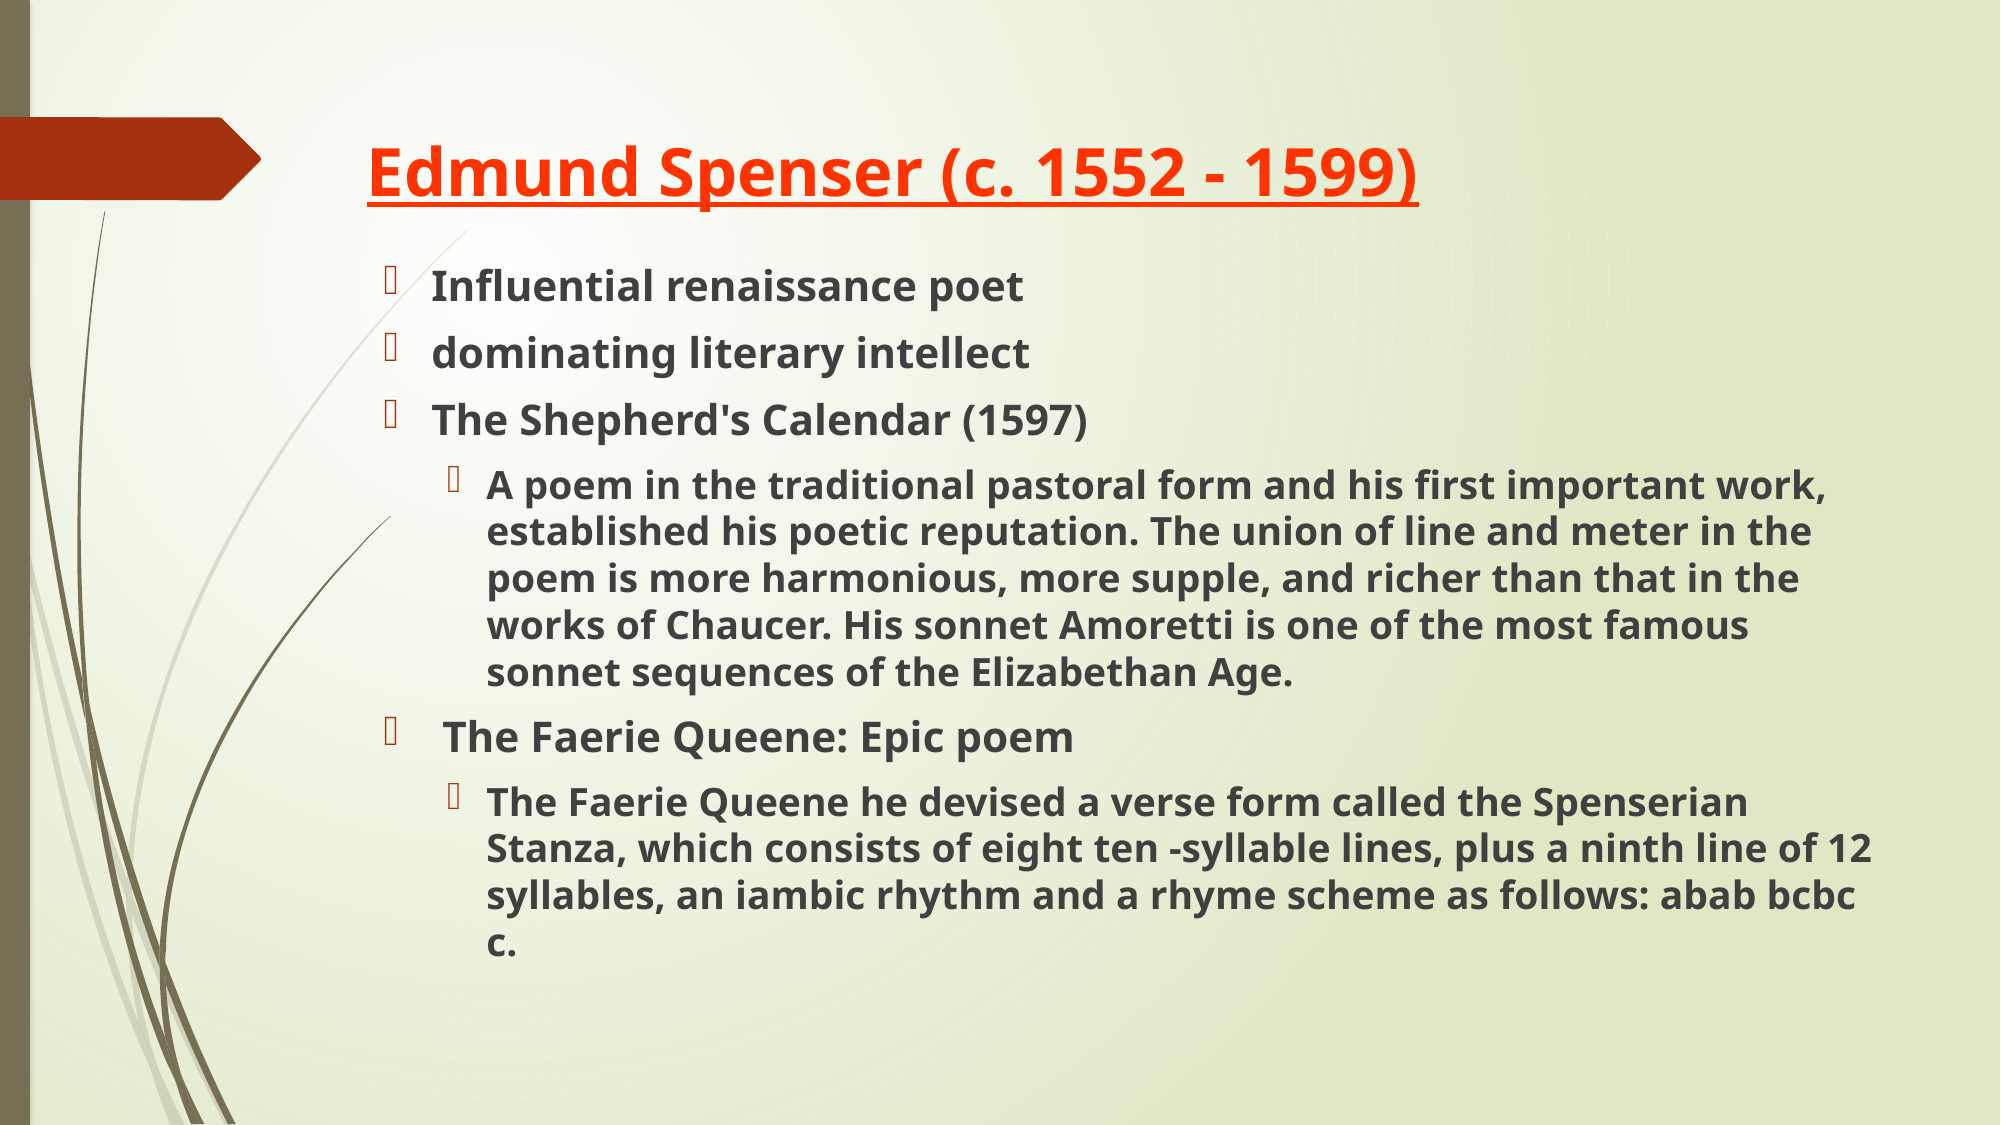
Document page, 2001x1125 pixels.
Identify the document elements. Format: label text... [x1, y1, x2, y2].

list Influential renaissance poet dominating literary intellect The Shepherd's Calendar (1597) A poem in the traditional pastoral form and his first important work, established his poetic reputation. The union of line and meter in the poem is more harmonious, more supple, and richer than that in the works of Chaucer. His sonnet Amoretti is one of the most famous sonnet sequences of the Elizabethan Age. The Faerie Queene: Epic poem The Faerie Queene he devised a verse form called the Spenserian Stanza, which consists of eight ten -syllable lines, plus a ninth line of 12 syllables, an iambic rhythm and a rhyme scheme as follows: abab bcbc c. [368, 251, 1892, 980]
title Edmund Spenser (c. 1552 - 1599) [351, 122, 1814, 333]
